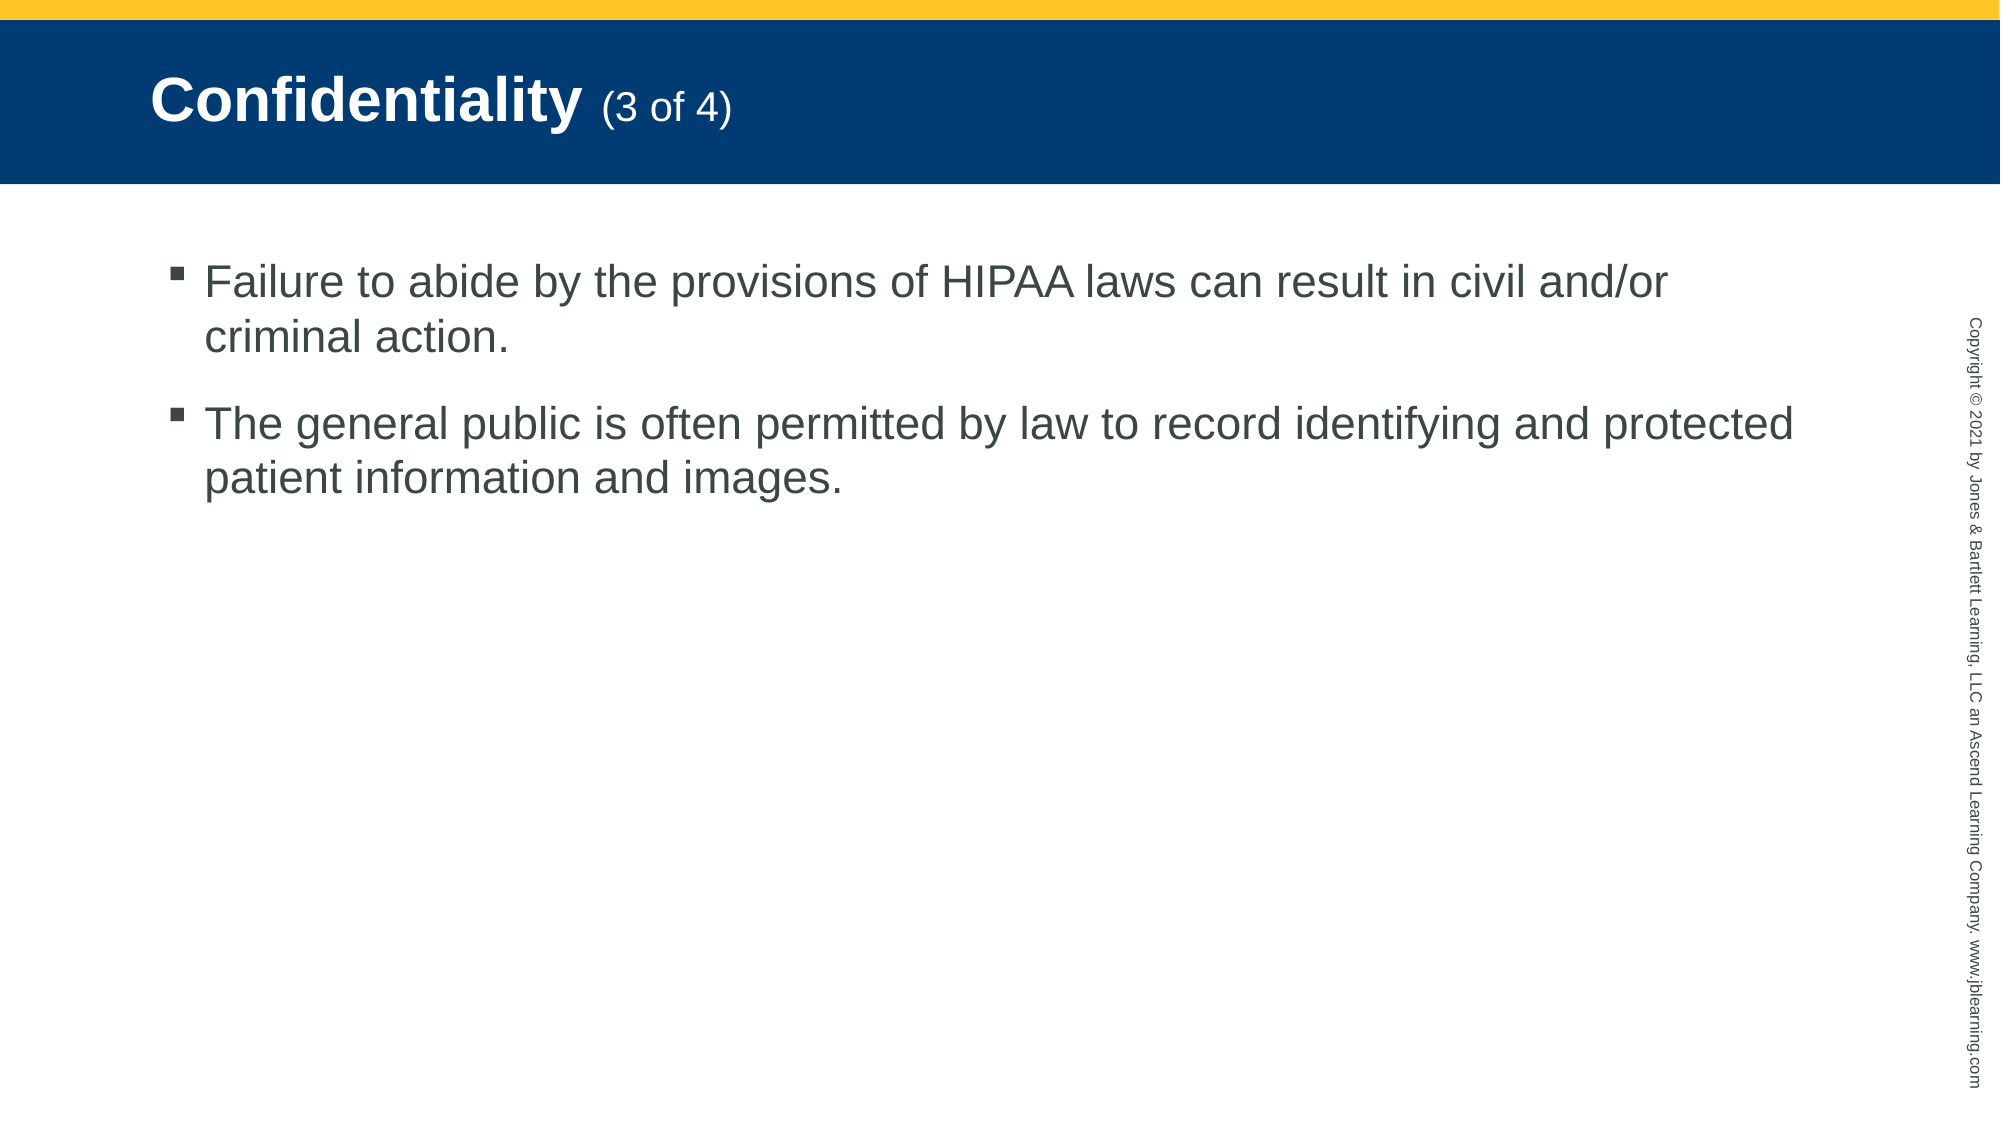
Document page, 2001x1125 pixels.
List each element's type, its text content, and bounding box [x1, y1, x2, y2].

title Confidentiality (3 of 4) [0, 19, 2000, 185]
list Failure to abide by the provisions of HIPAA laws can result in civil and/or criminal action. The general public is often permitted by law to record identifying and protected patient information and images. [151, 244, 1840, 1016]
